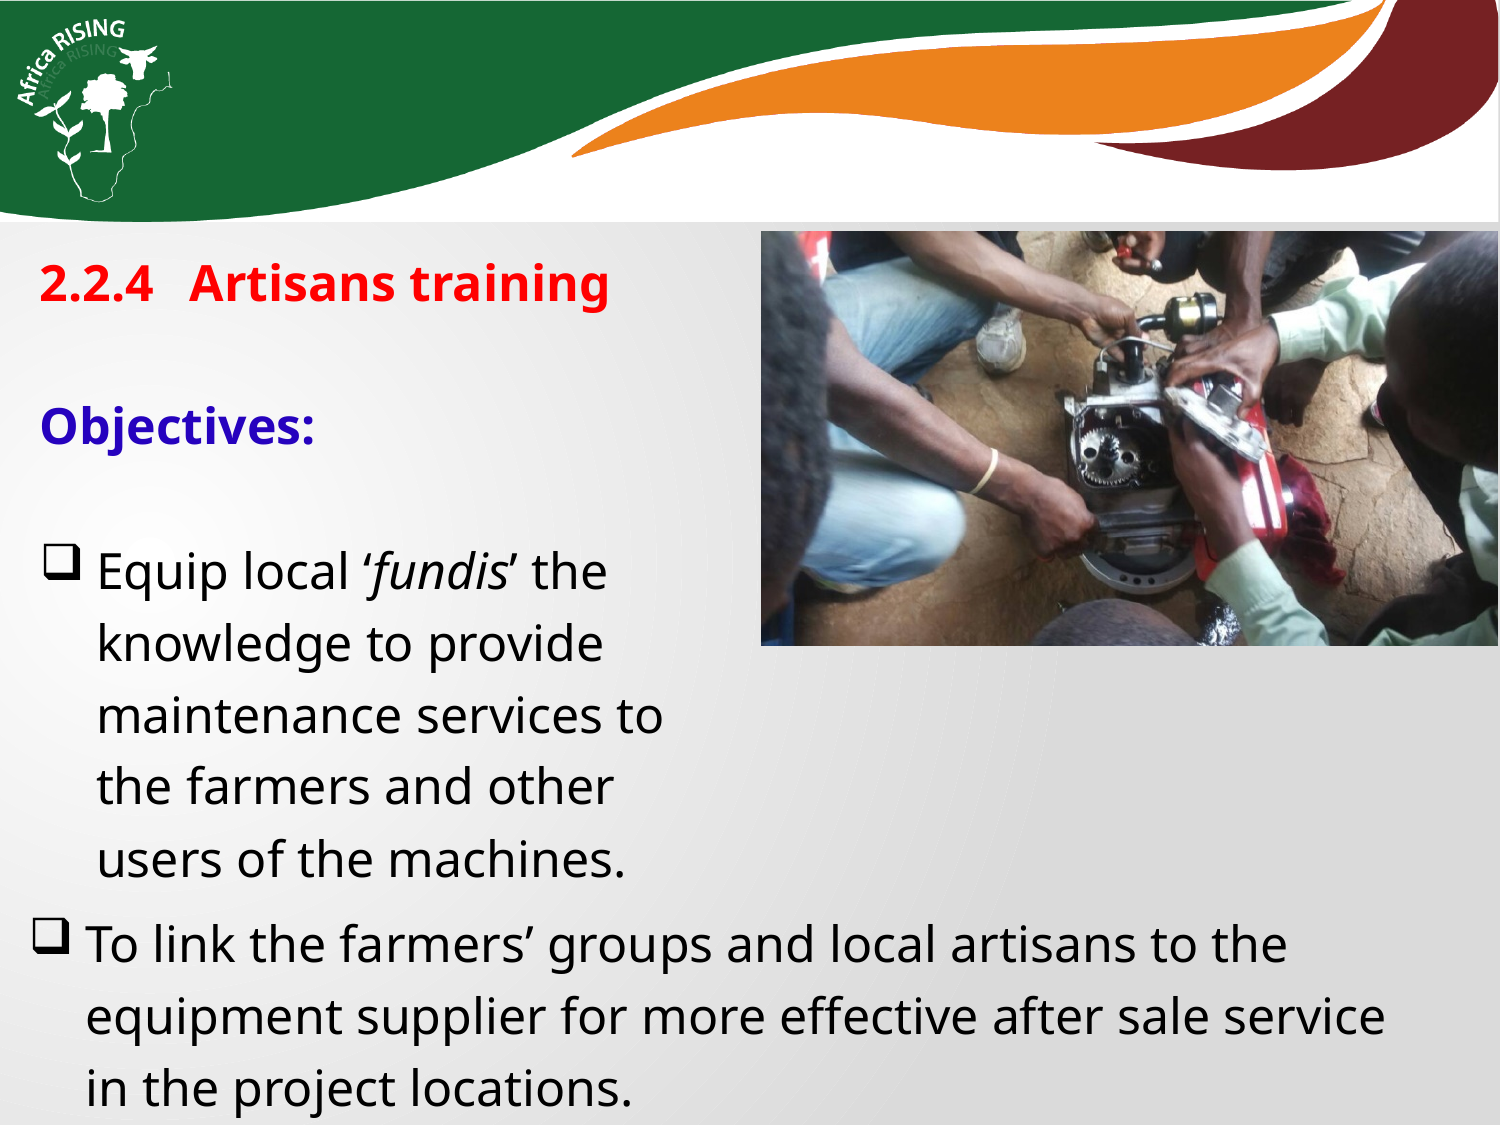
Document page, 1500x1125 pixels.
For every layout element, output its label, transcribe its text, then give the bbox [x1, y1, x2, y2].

picture [761, 231, 1498, 646]
picture [0, 0, 1499, 222]
text_box To link the farmers’ groups and local artisans to the equipment supplier for more effective after sale service in the project locations. [14, 893, 1443, 1124]
text_box 2.2.4 Artisans training Objectives: Equip local ‘fundis’ the knowledge to provide maintenance services to the farmers and other users of the machines. [24, 231, 762, 893]
